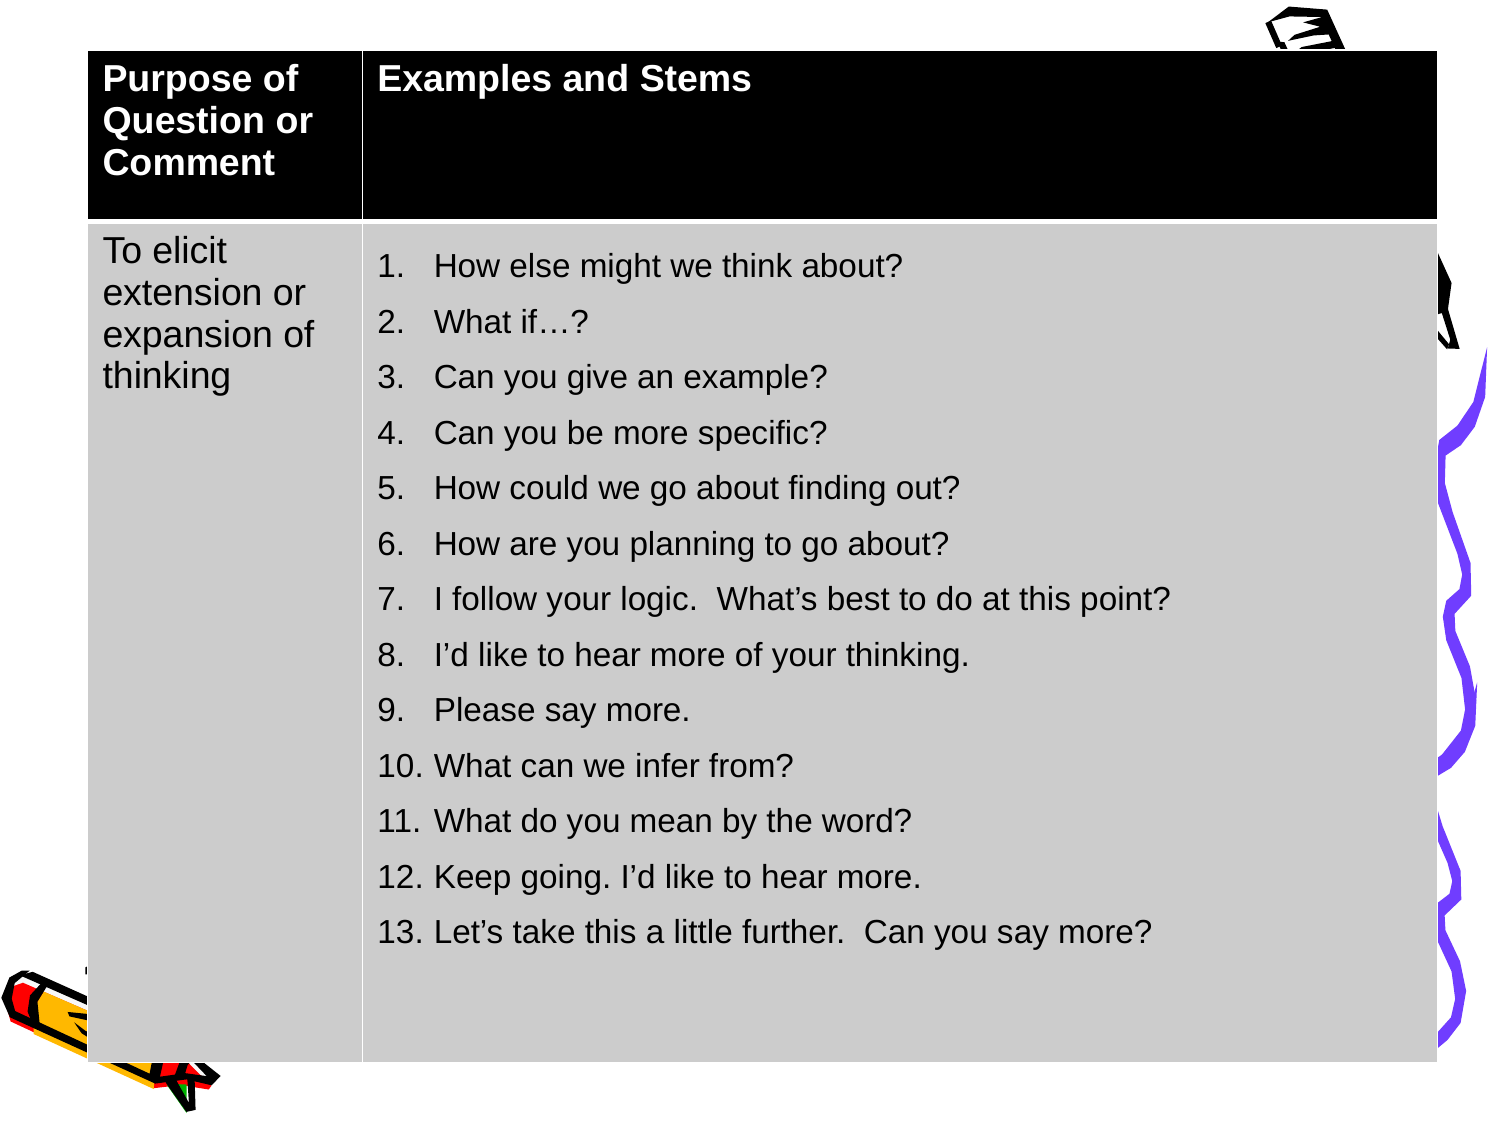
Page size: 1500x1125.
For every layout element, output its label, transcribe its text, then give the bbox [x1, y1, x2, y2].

table_cell How else might we think about? What if…? Can you give an example? Can you be more specific? How could we go about finding out? How are you planning to go about? I follow your logic. What’s best to do at this point? I’d like to hear more of your thinking. Please say more. What can we infer from? What do you mean by the word? Keep going. I’d like to hear more. Let’s take this a little further. Can you say more? [363, 224, 1437, 1062]
table_header Examples and Stems [363, 51, 1437, 219]
table_header Purpose of Question or Comment [88, 51, 362, 219]
table_cell To elicit extension or expansion of thinking [88, 224, 362, 1062]
